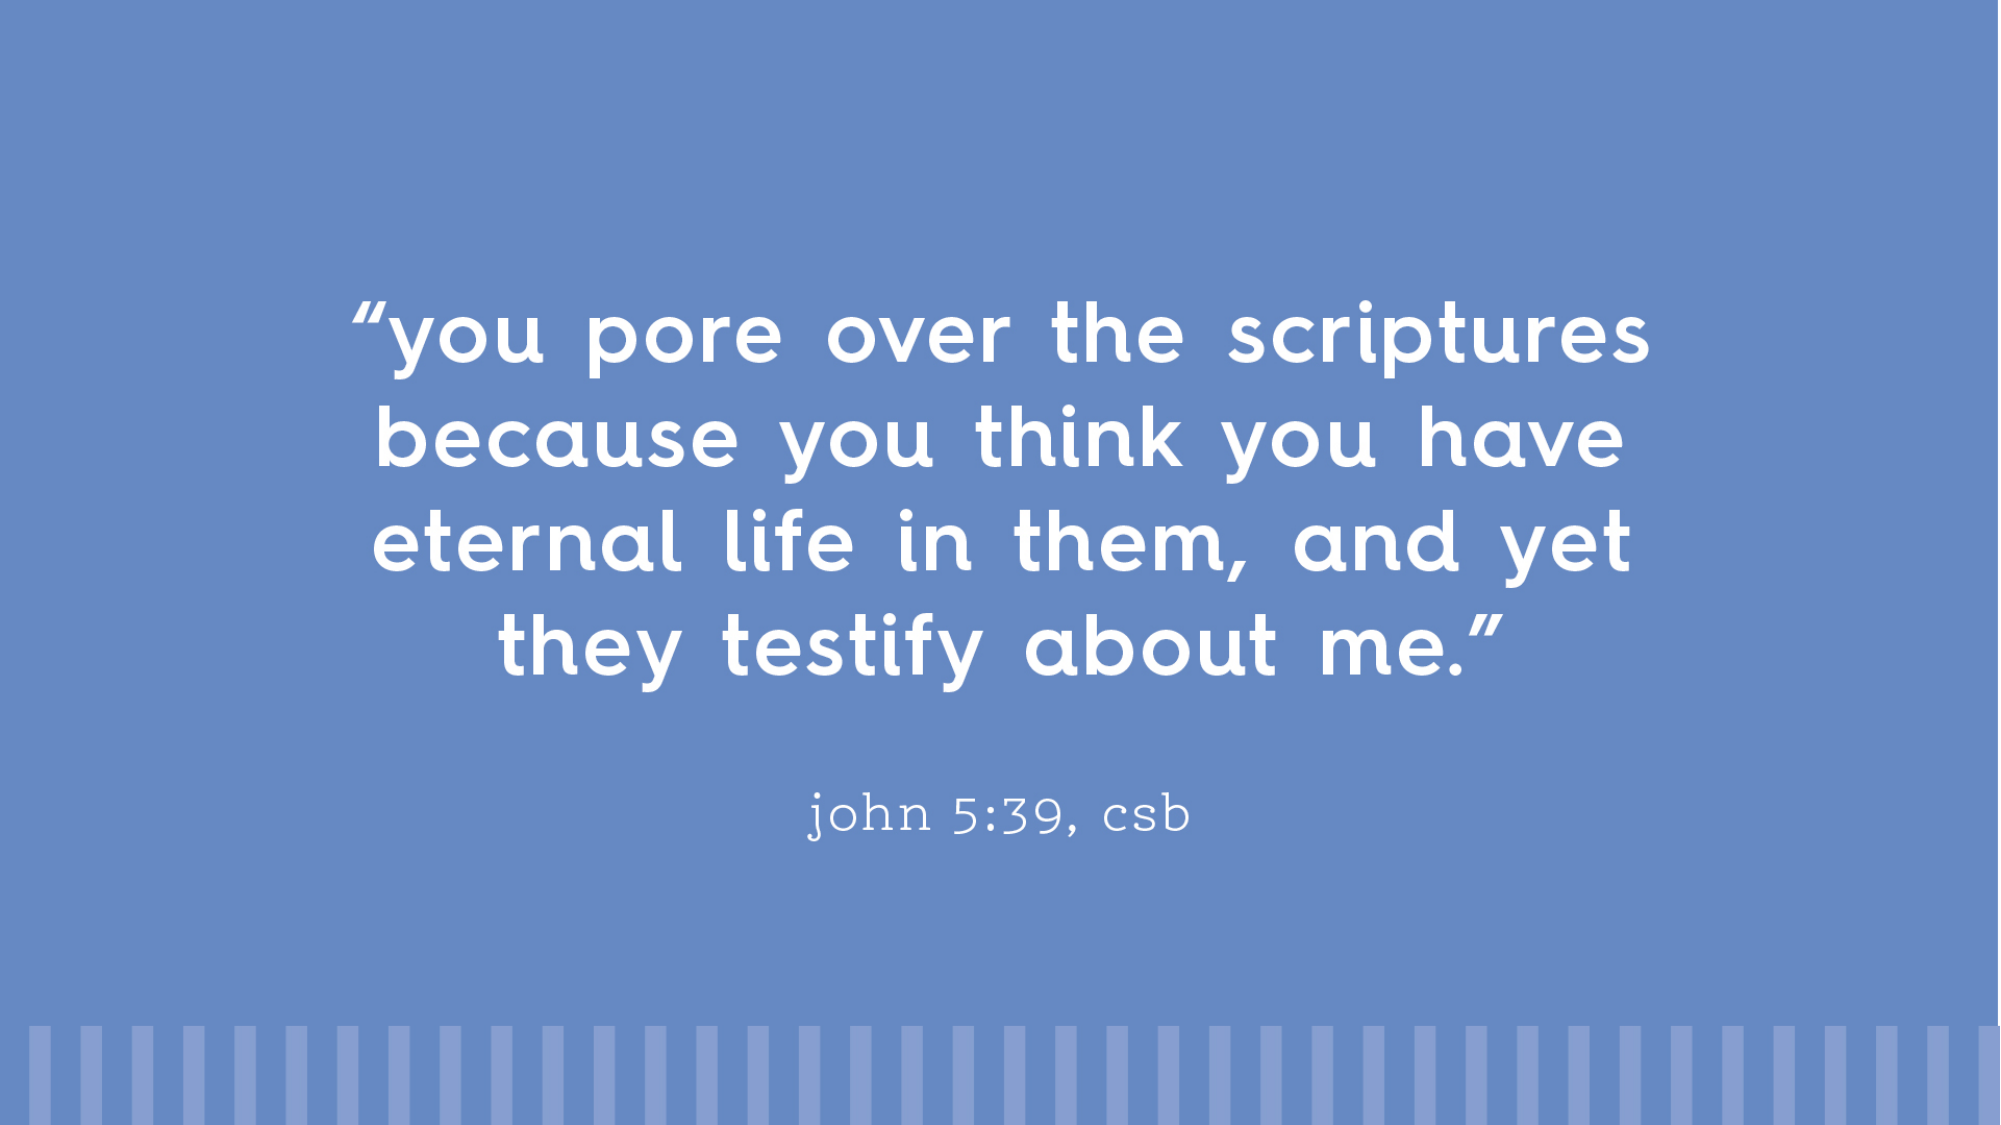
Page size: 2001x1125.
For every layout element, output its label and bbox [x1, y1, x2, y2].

list [0, 0, 2000, 1125]
